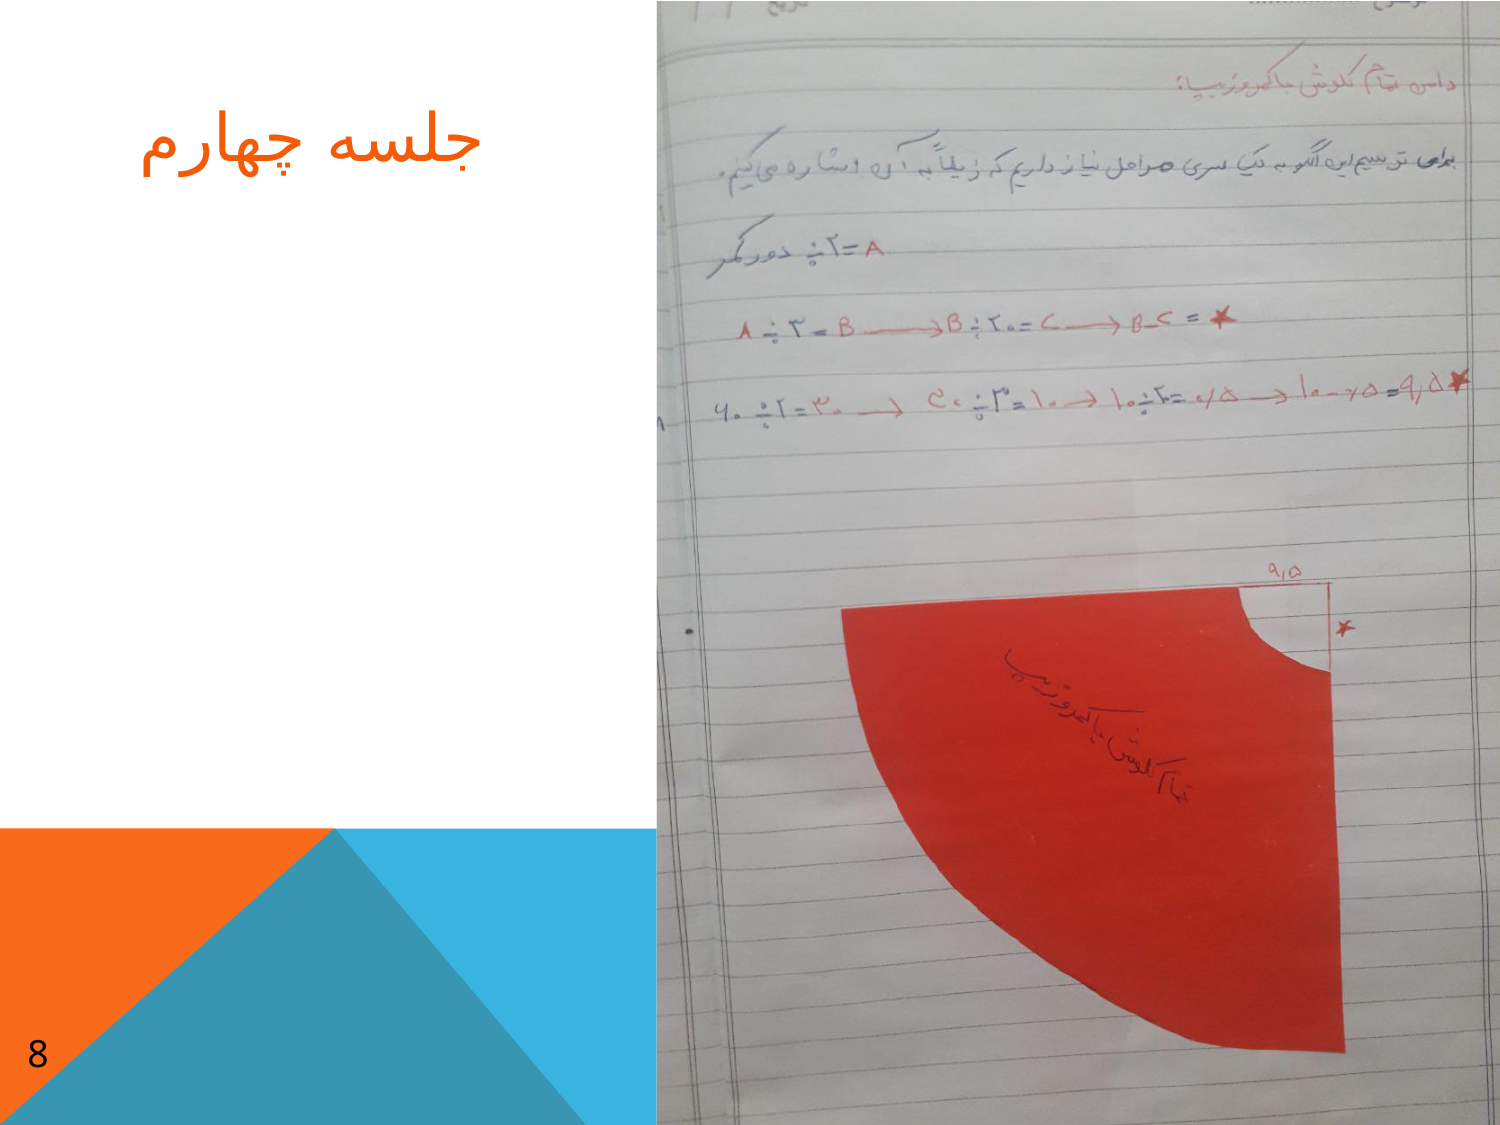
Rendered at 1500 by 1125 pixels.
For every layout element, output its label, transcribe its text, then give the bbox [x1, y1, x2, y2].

picture [515, 2, 1500, 1124]
text_box 8 [12, 1023, 113, 1083]
text_box جلسه چهارم [112, 87, 513, 183]
